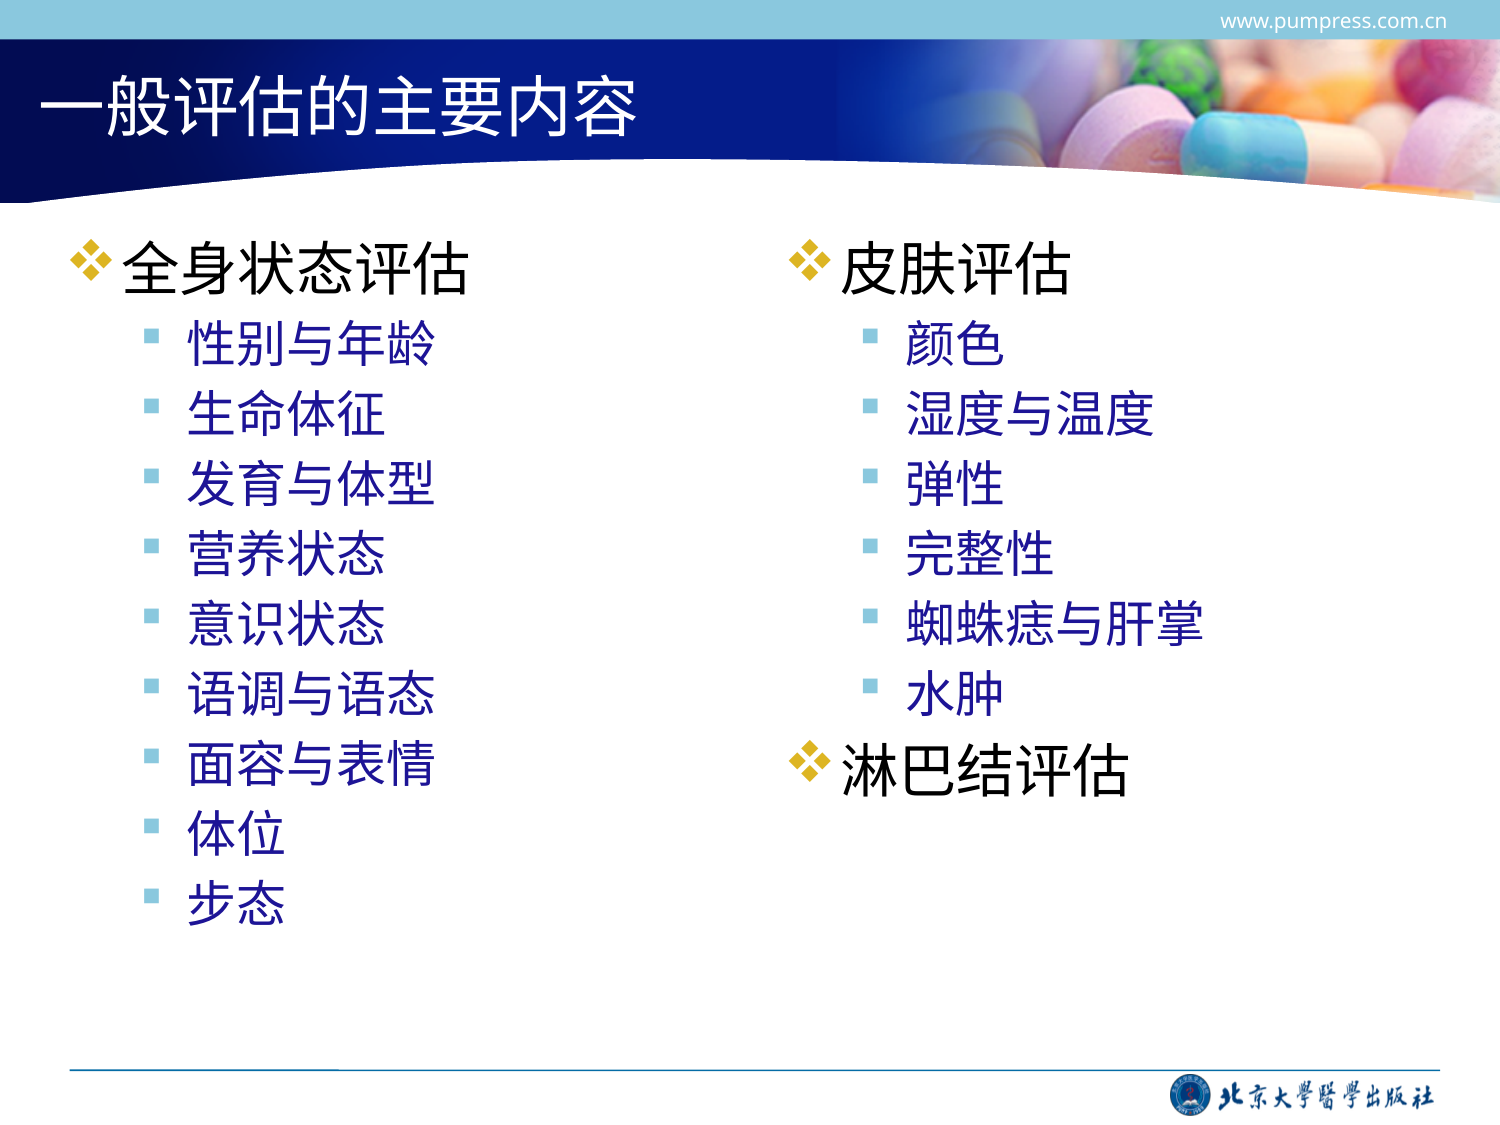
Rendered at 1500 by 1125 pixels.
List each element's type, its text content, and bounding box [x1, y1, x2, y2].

picture [1170, 1074, 1436, 1118]
list 全身状态评估 性别与年龄 生命体征 发育与体型 营养状态 意识状态 语调与语态 面容与表情 体位 步态 [49, 224, 745, 1026]
title 一般评估的主要内容 [23, 58, 1349, 152]
list 皮肤评估 颜色 湿度与温度 弹性 完整性 蜘蛛痣与肝掌 水肿 淋巴结评估 [768, 224, 1463, 1026]
picture [0, 40, 1500, 203]
slide_number www.pumpress.com.cn [1024, 0, 1463, 38]
